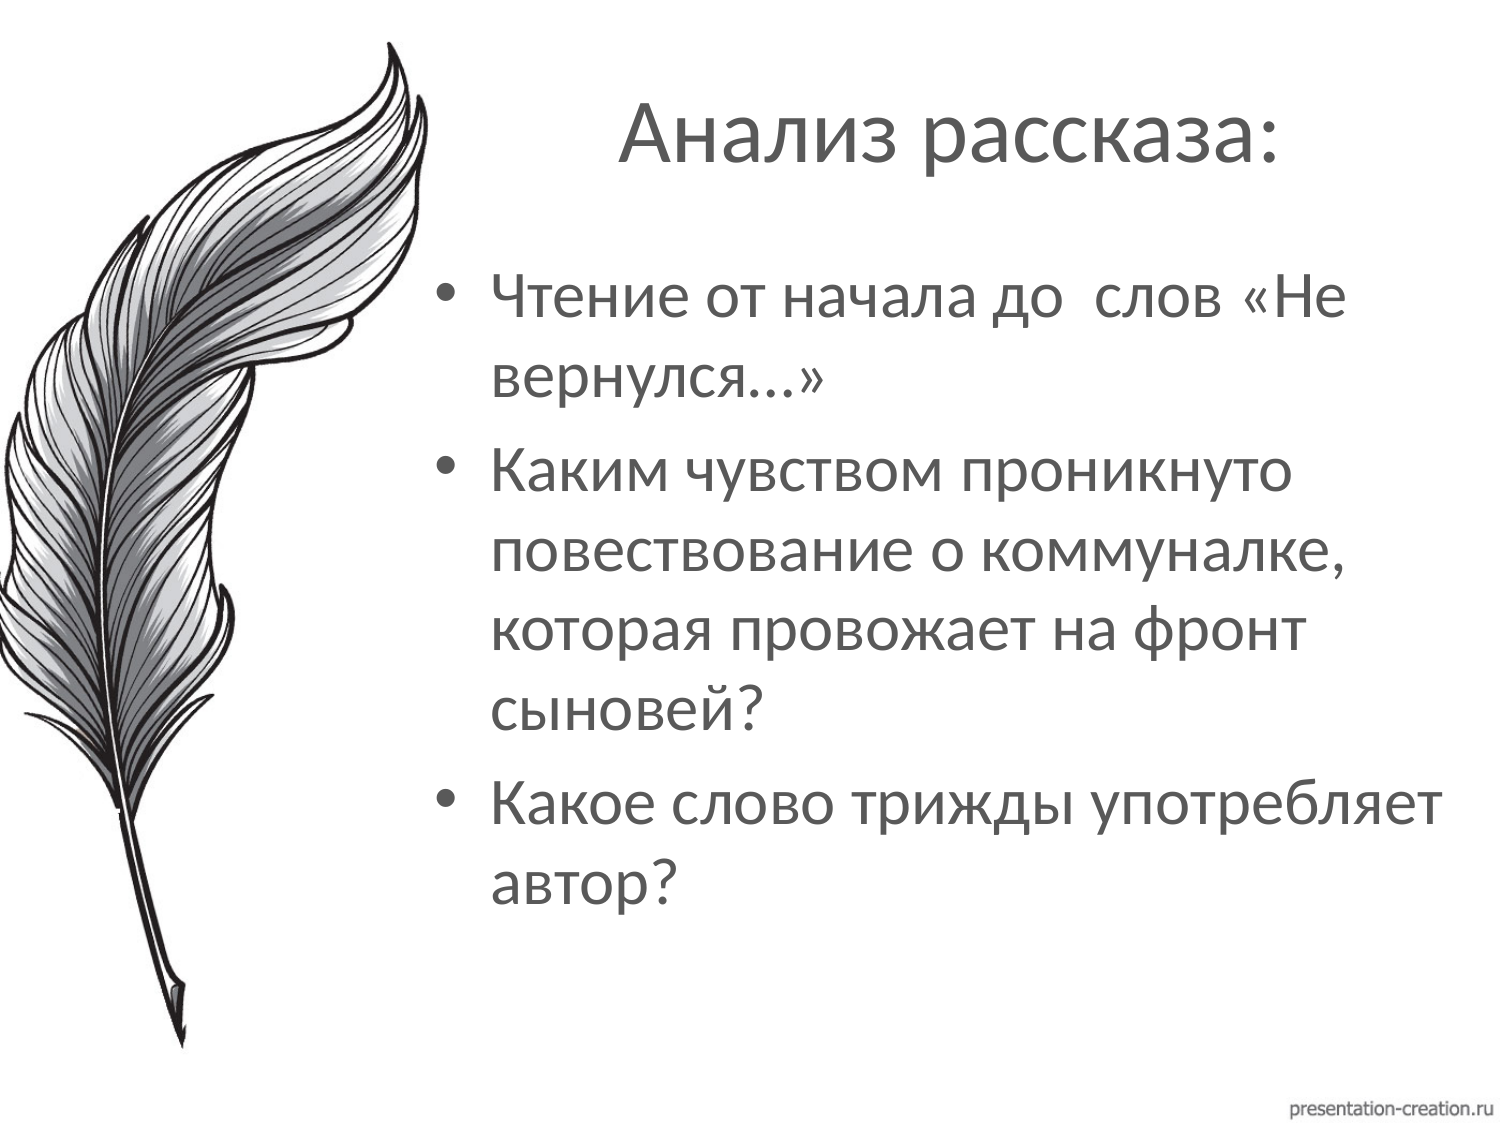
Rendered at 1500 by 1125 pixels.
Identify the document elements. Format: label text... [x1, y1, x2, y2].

title Анализ рассказа: [419, 7, 1483, 243]
list Чтение от начала до слов «Не вернулся…» Каким чувством проникнуто повествование о коммуналке, которая провожает на фронт сыновей? Какое слово трижды употребляет автор? [419, 243, 1483, 1024]
picture [0, 0, 1500, 1125]
